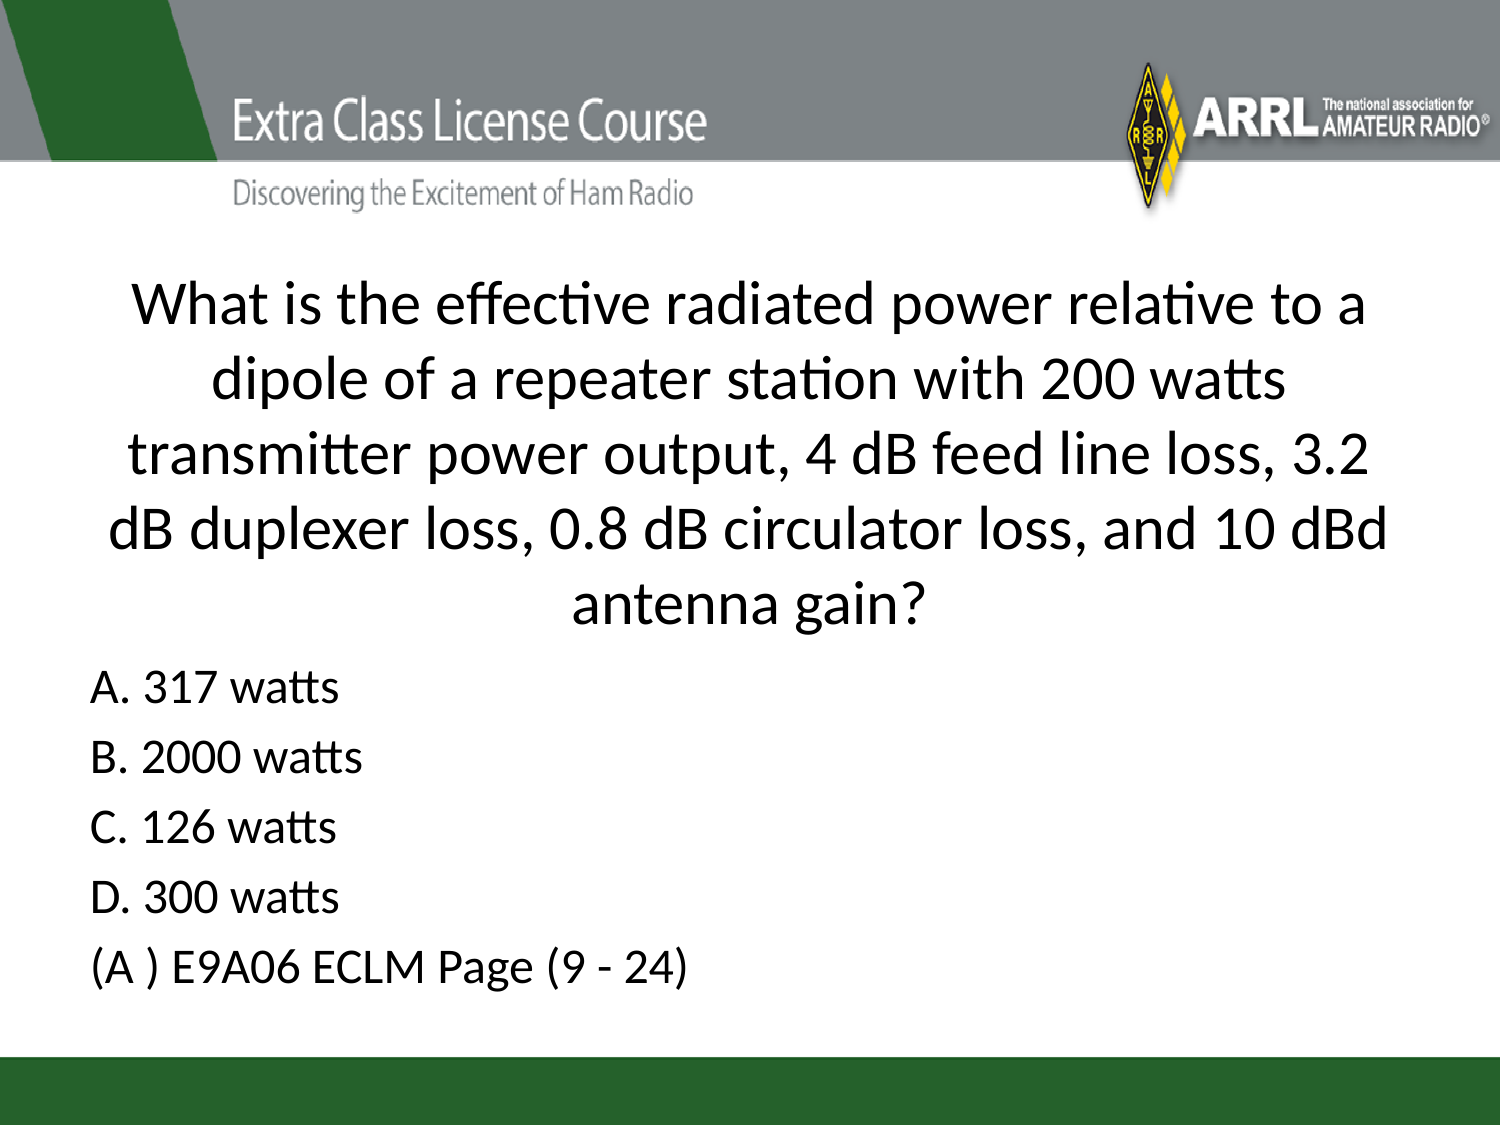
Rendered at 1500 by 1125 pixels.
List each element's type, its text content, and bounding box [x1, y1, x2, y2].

picture [0, 0, 1500, 1125]
list A. 317 watts B. 2000 watts C. 126 watts D. 300 watts (A ) E9A06 ECLM Page (9 - 24) [75, 645, 1425, 1021]
title What is the effective radiated power relative to a dipole of a repeater station with 200 watts transmitter power output, 4 dB feed line loss, 3.2 dB duplexer loss, 0.8 dB circulator loss, and 10 dBd antenna gain? [75, 254, 1425, 435]
